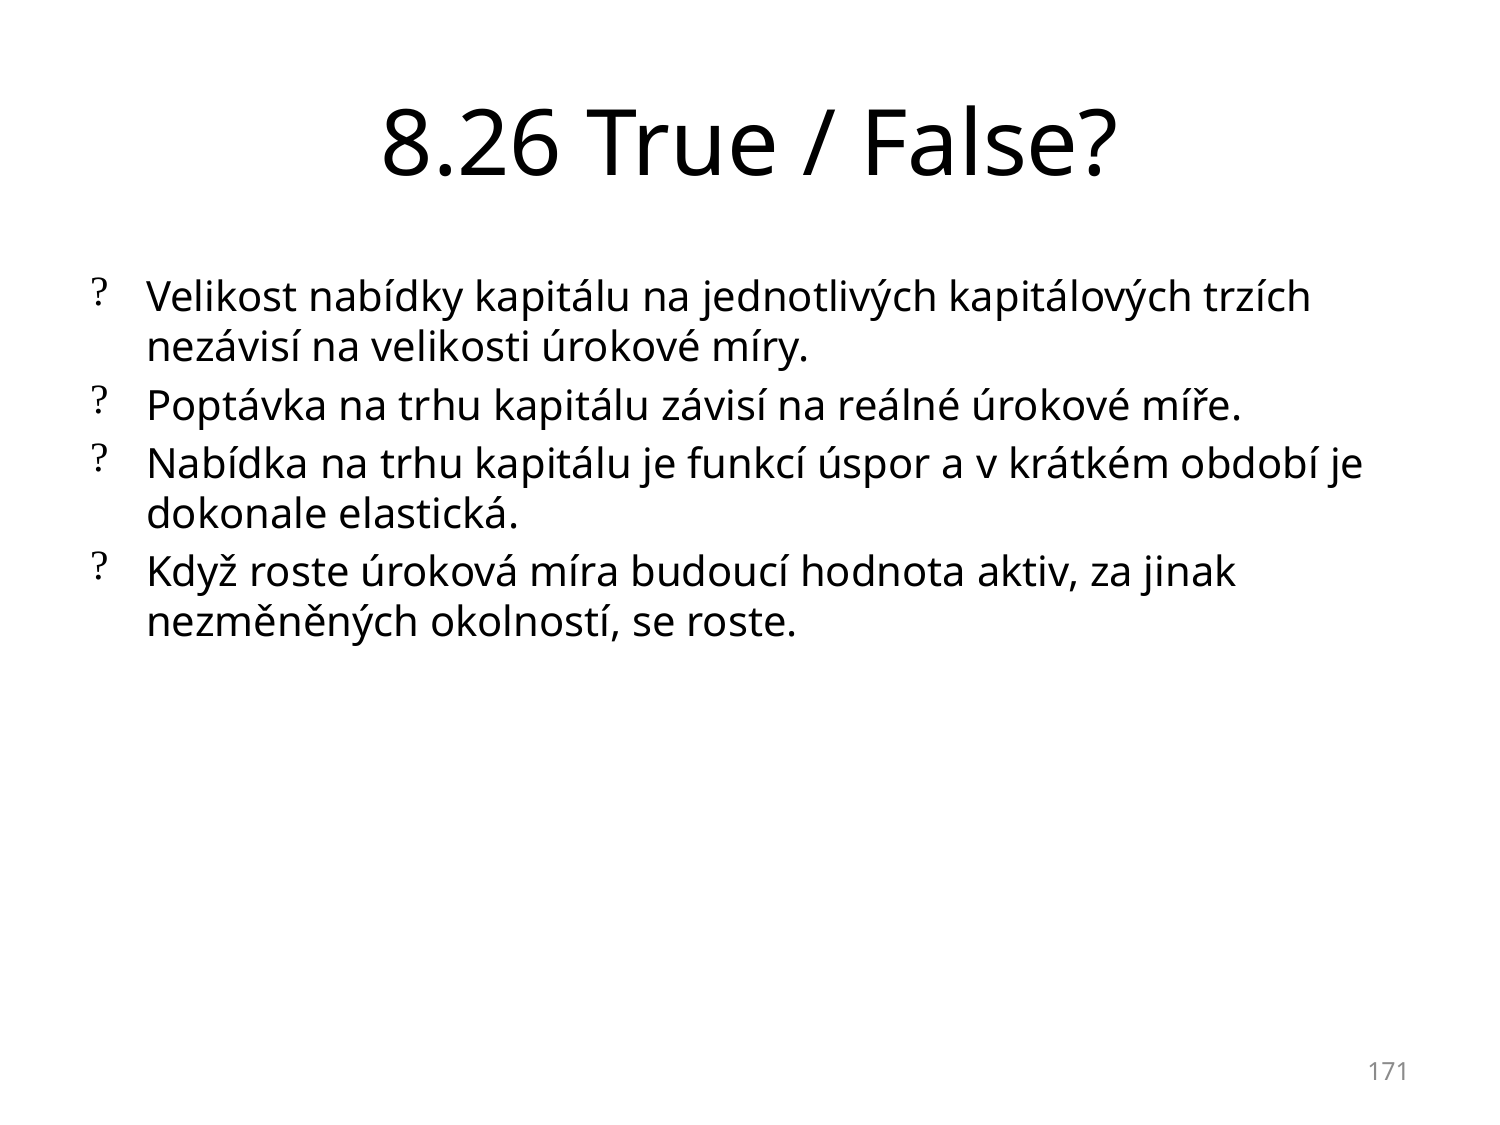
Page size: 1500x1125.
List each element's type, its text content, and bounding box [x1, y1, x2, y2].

list Velikost nabídky kapitálu na jednotlivých kapitálových trzích nezávisí na velikosti úrokové míry. Poptávka na trhu kapitálu závisí na reálné úrokové míře. Nabídka na trhu kapitálu je funkcí úspor a v krátkém období je dokonale elastická. Když roste úroková míra budoucí hodnota aktiv, za jinak nezměněných okolností, se roste. [75, 262, 1425, 1005]
slide_number 171 [1074, 1042, 1425, 1103]
title 8.26 True / False? [75, 45, 1425, 233]
